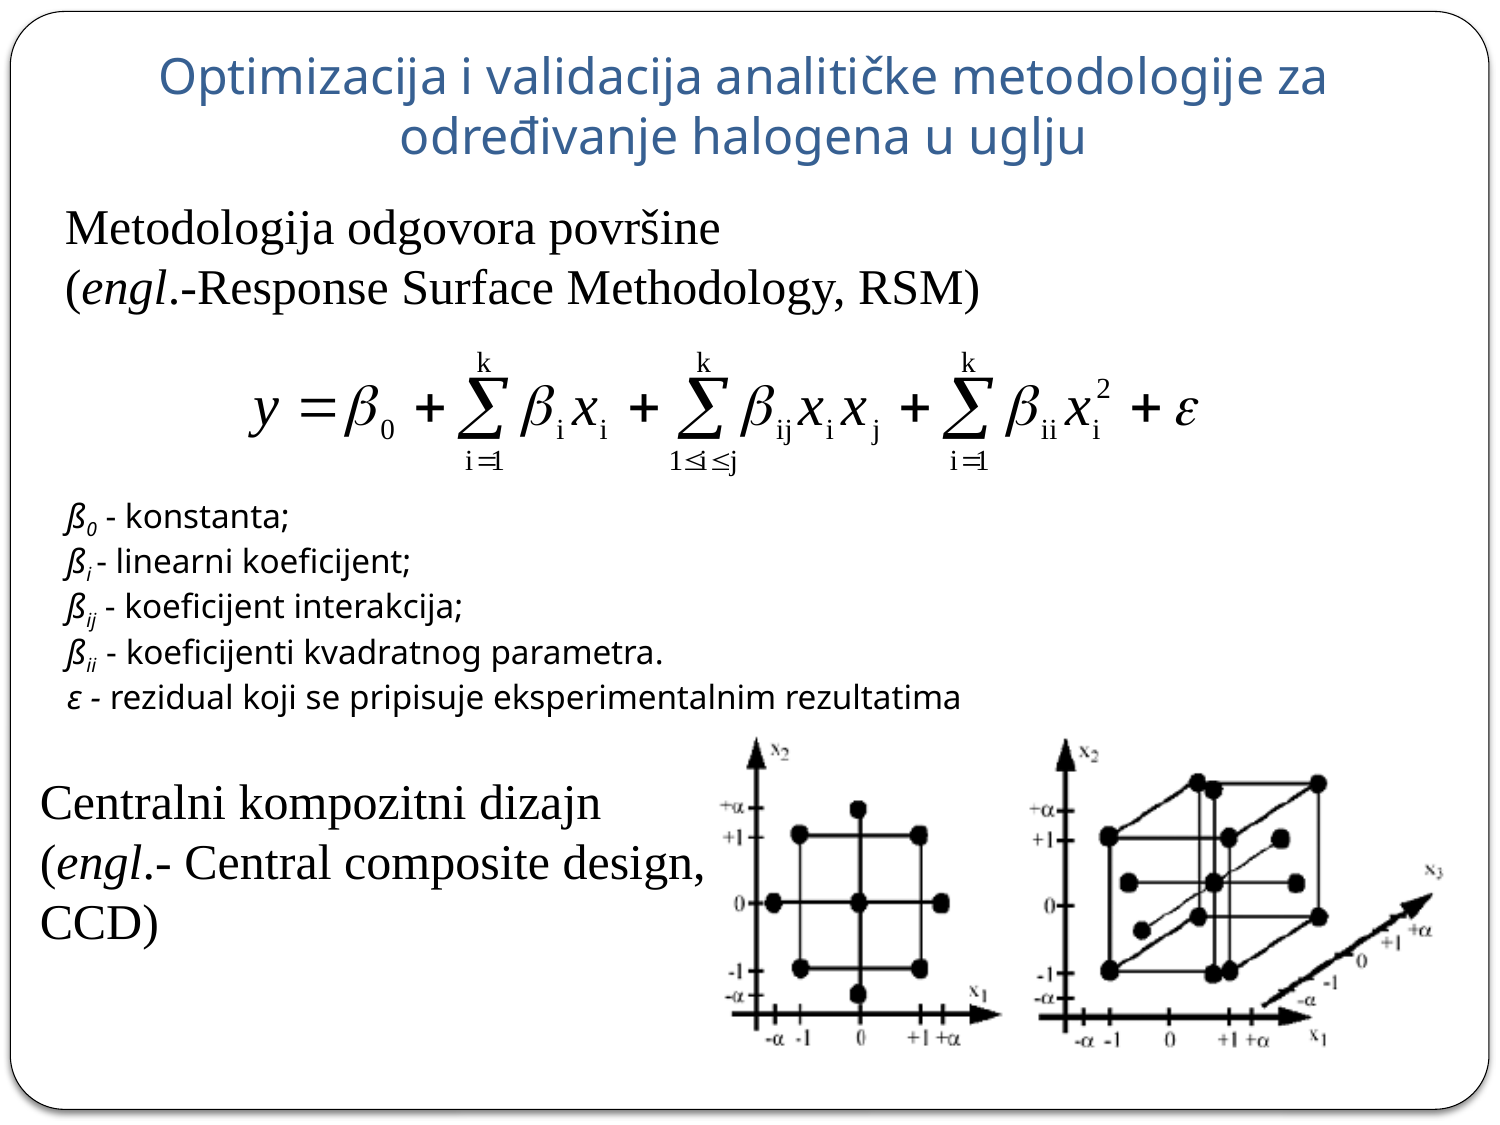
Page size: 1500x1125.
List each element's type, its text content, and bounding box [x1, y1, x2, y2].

text_box ß0 - konstanta; ßi - linearni koeficijent; ßij - koeficijent interakcija; ßii - koeficijenti kvadratnog parametra. ε - rezidual koji se pripisuje eksperimentalnim rezultatima [52, 487, 1050, 724]
text_box Optimizacija i validacija analitičke metodologije za određivanje halogena u uglju [125, 75, 1363, 173]
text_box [240, 337, 1213, 488]
text_box Centralni kompozitni dizajn (engl.- Central composite design, CCD) [24, 762, 701, 1018]
picture [707, 712, 1469, 1076]
text_box Metodologija odgovora površine (engl.-Response Surface Methodology, RSM) [50, 187, 1425, 323]
text_box [0, 0, 1500, 75]
